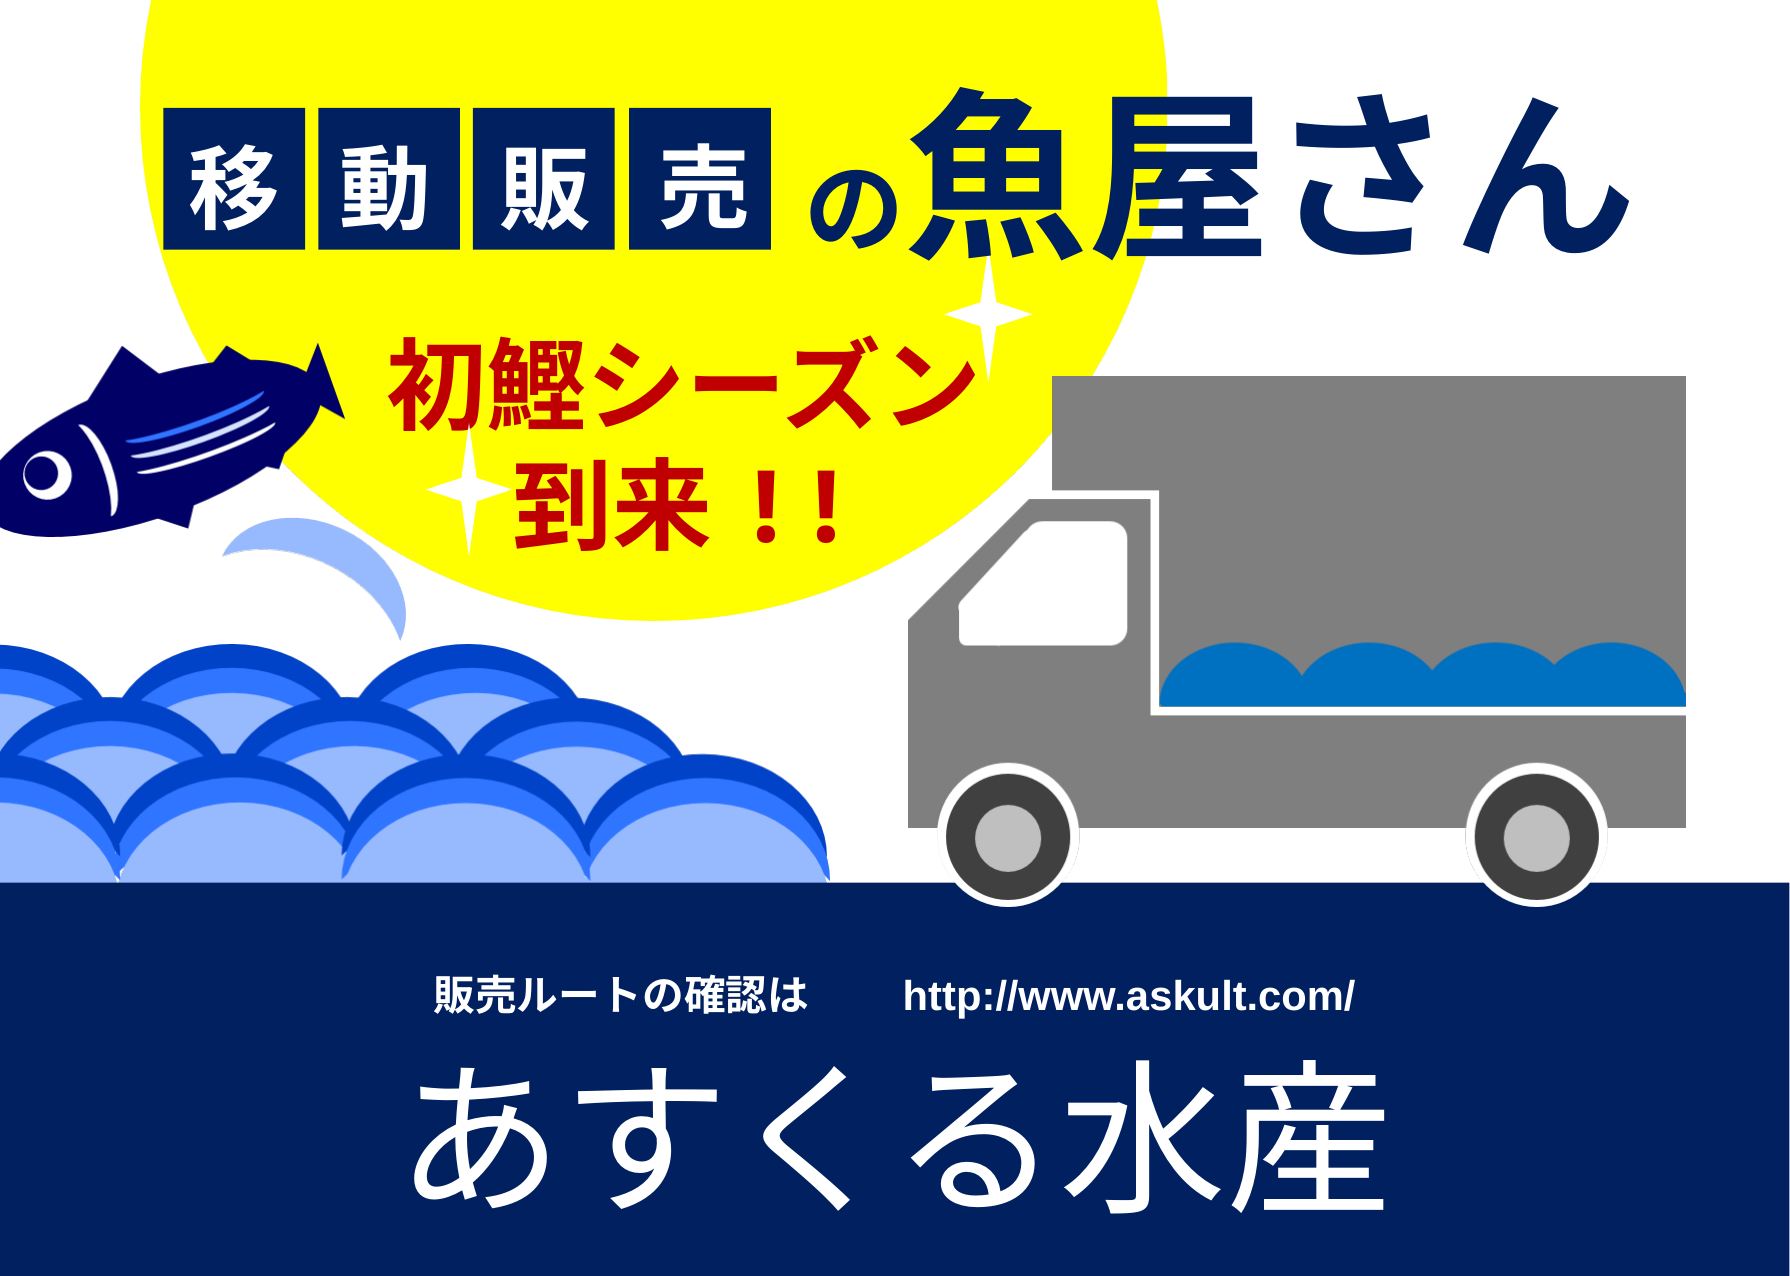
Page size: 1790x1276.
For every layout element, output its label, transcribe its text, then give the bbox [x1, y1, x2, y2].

picture [0, 643, 831, 882]
picture [0, 0, 1686, 907]
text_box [0, 882, 1790, 1276]
text_box の魚屋さん [1168, 67, 1762, 276]
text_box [163, 107, 771, 251]
